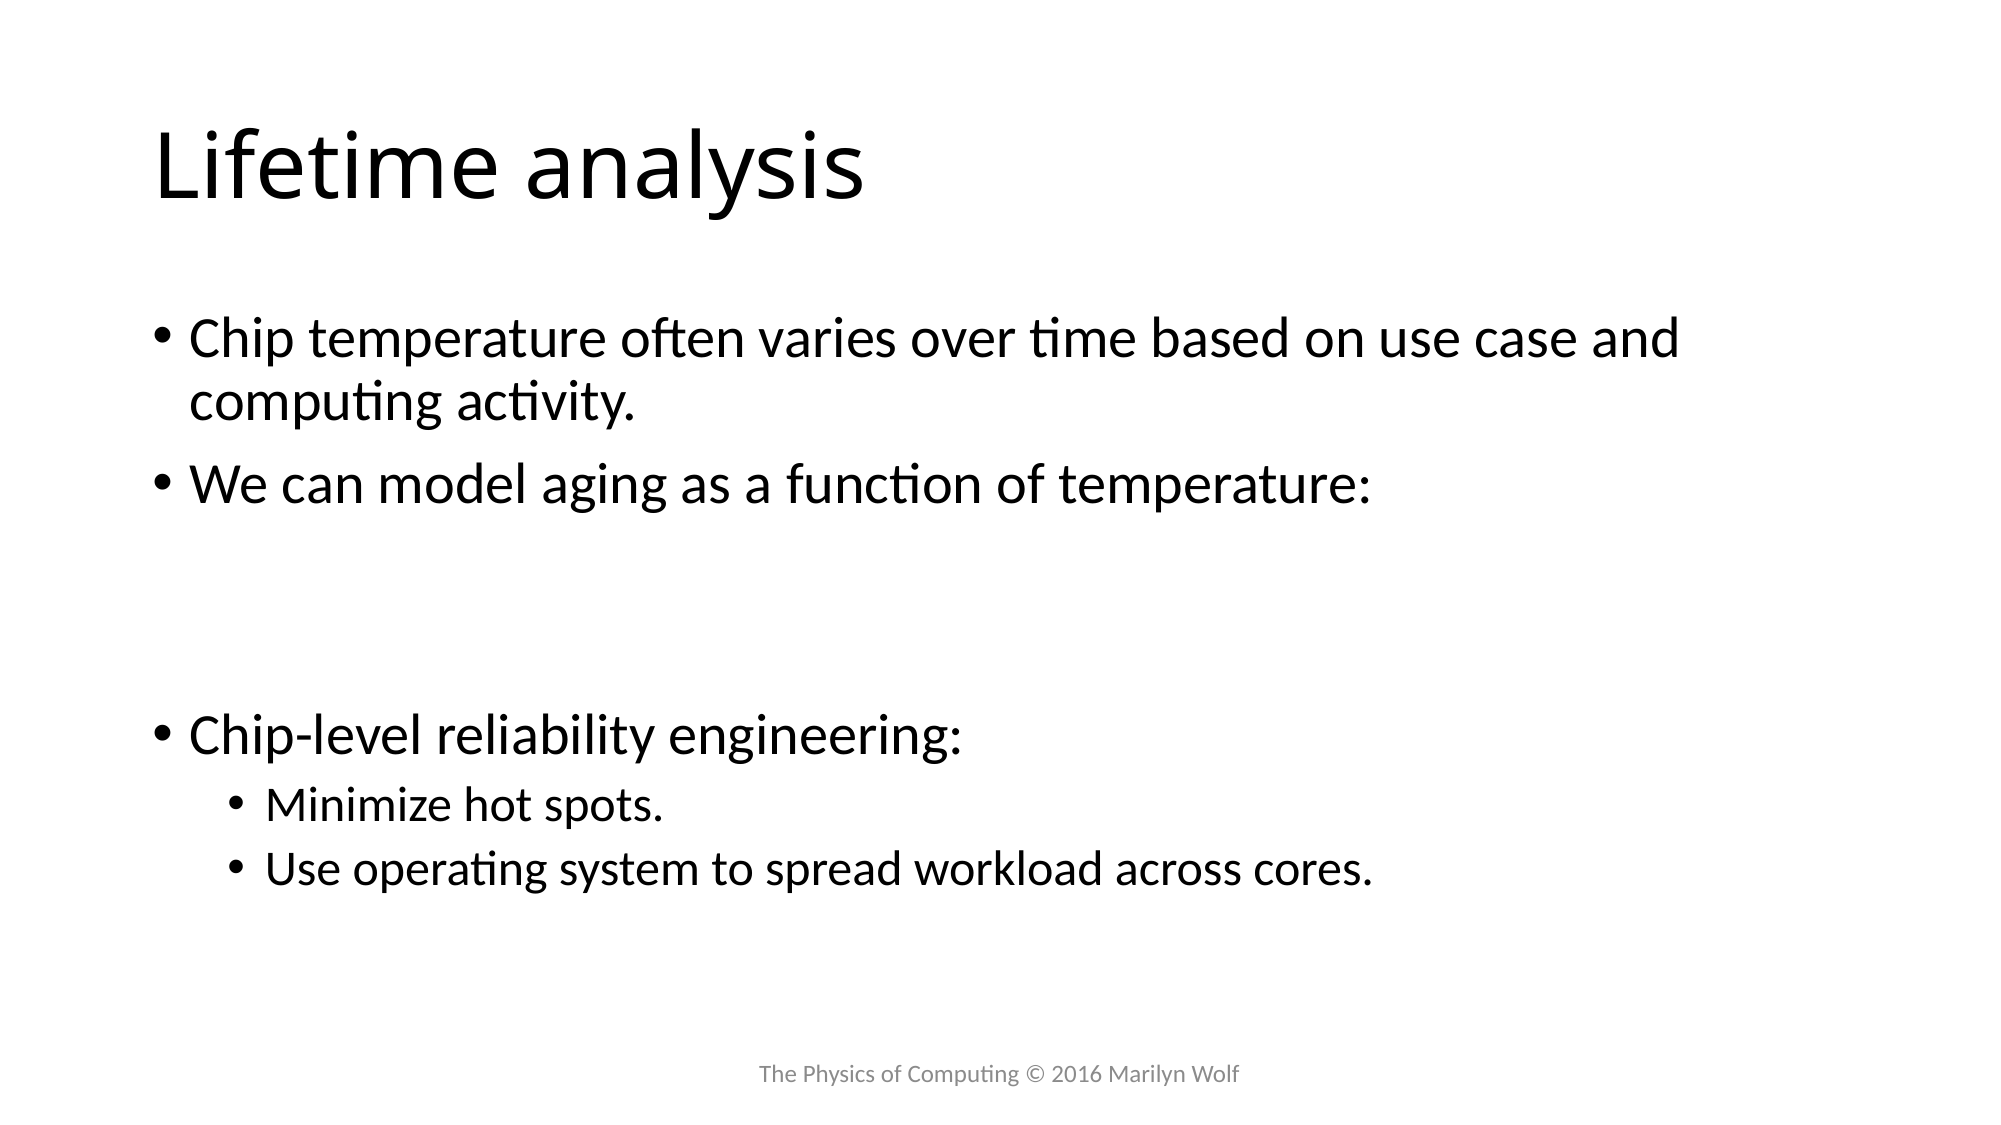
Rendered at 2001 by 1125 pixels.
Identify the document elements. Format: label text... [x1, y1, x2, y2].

title Lifetime analysis [137, 59, 1863, 278]
footer The Physics of Computing © 2016 Marilyn Wolf [662, 1042, 1338, 1103]
